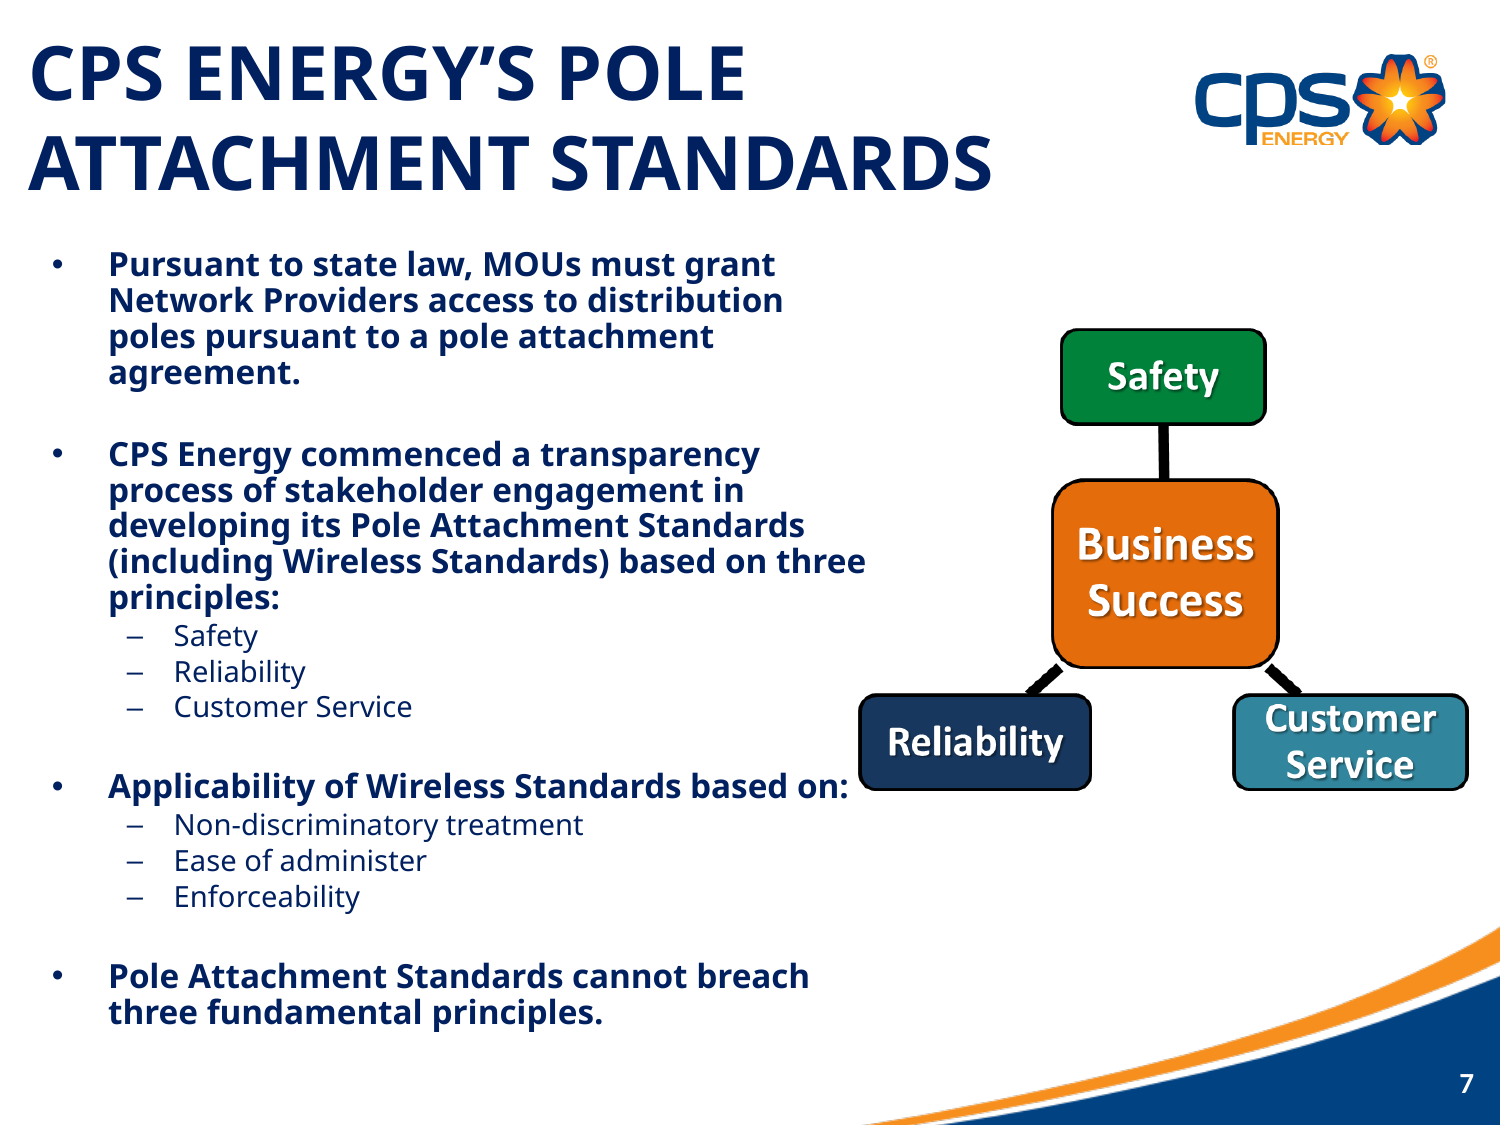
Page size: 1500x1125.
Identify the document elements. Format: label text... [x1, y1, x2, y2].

picture [857, 298, 1478, 820]
slide_number 7 [1151, 1051, 1490, 1112]
text_box Cps Energy’s Pole Attachment standards [13, 17, 1168, 154]
text_box Pursuant to state law, MOUs must grant Network Providers access to distribution poles pursuant to a pole attachment agreement. CPS Energy commenced a transparency process of stakeholder engagement in developing its Pole Attachment Standards (including Wireless Standards) based on three principles: Safety Reliability Customer Service Applicability of Wireless Standards based on: Non-discriminatory treatment Ease of administer Enforceability Pole Attachment Standards cannot breach three fundamental principles. [37, 232, 888, 1080]
